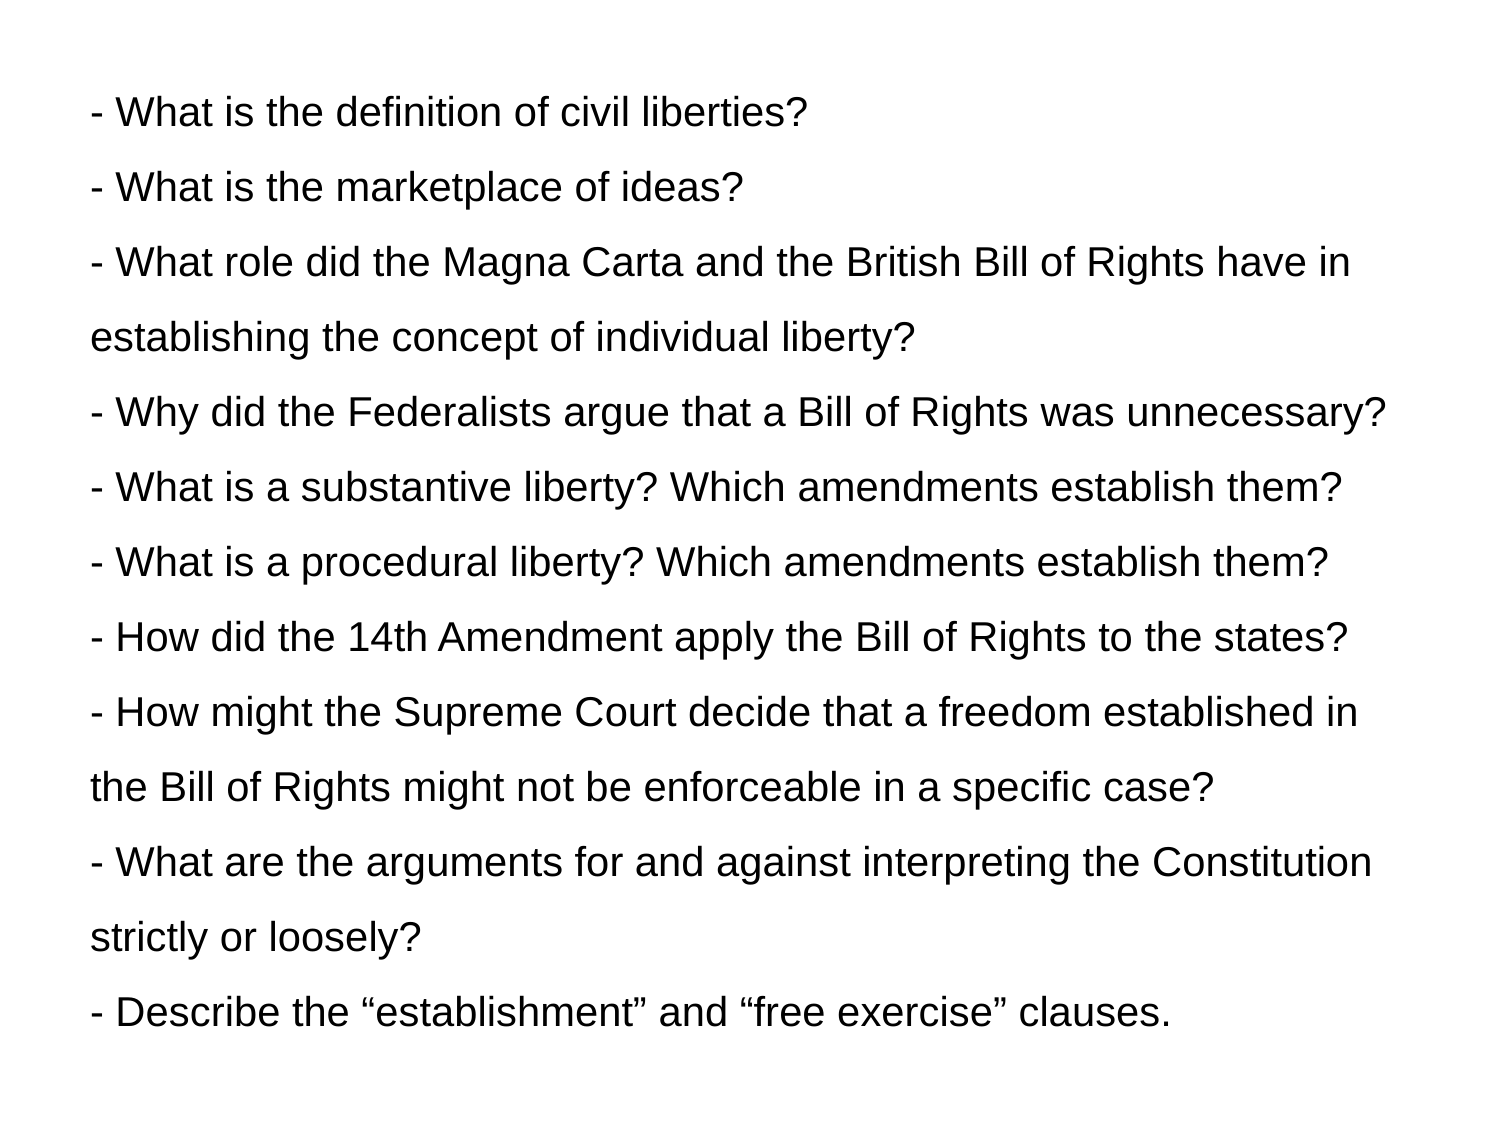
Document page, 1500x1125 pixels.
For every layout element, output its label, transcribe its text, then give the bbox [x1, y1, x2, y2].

title - What is the definition of civil liberties? - What is the marketplace of ideas? - What role did the Magna Carta and the British Bill of Rights have in establishing the concept of individual liberty? - Why did the Federalists argue that a Bill of Rights was unnecessary? - What is a substantive liberty? Which amendments establish them? - What is a procedural liberty? Which amendments establish them? - How did the 14th Amendment apply the Bill of Rights to the states? - How might the Supreme Court decide that a freedom established in the Bill of Rights might not be enforceable in a specific case? - What are the arguments for and against interpreting the Constitution strictly or loosely? - Describe the “establishment” and “free exercise” clauses. [74, 44, 1426, 1051]
